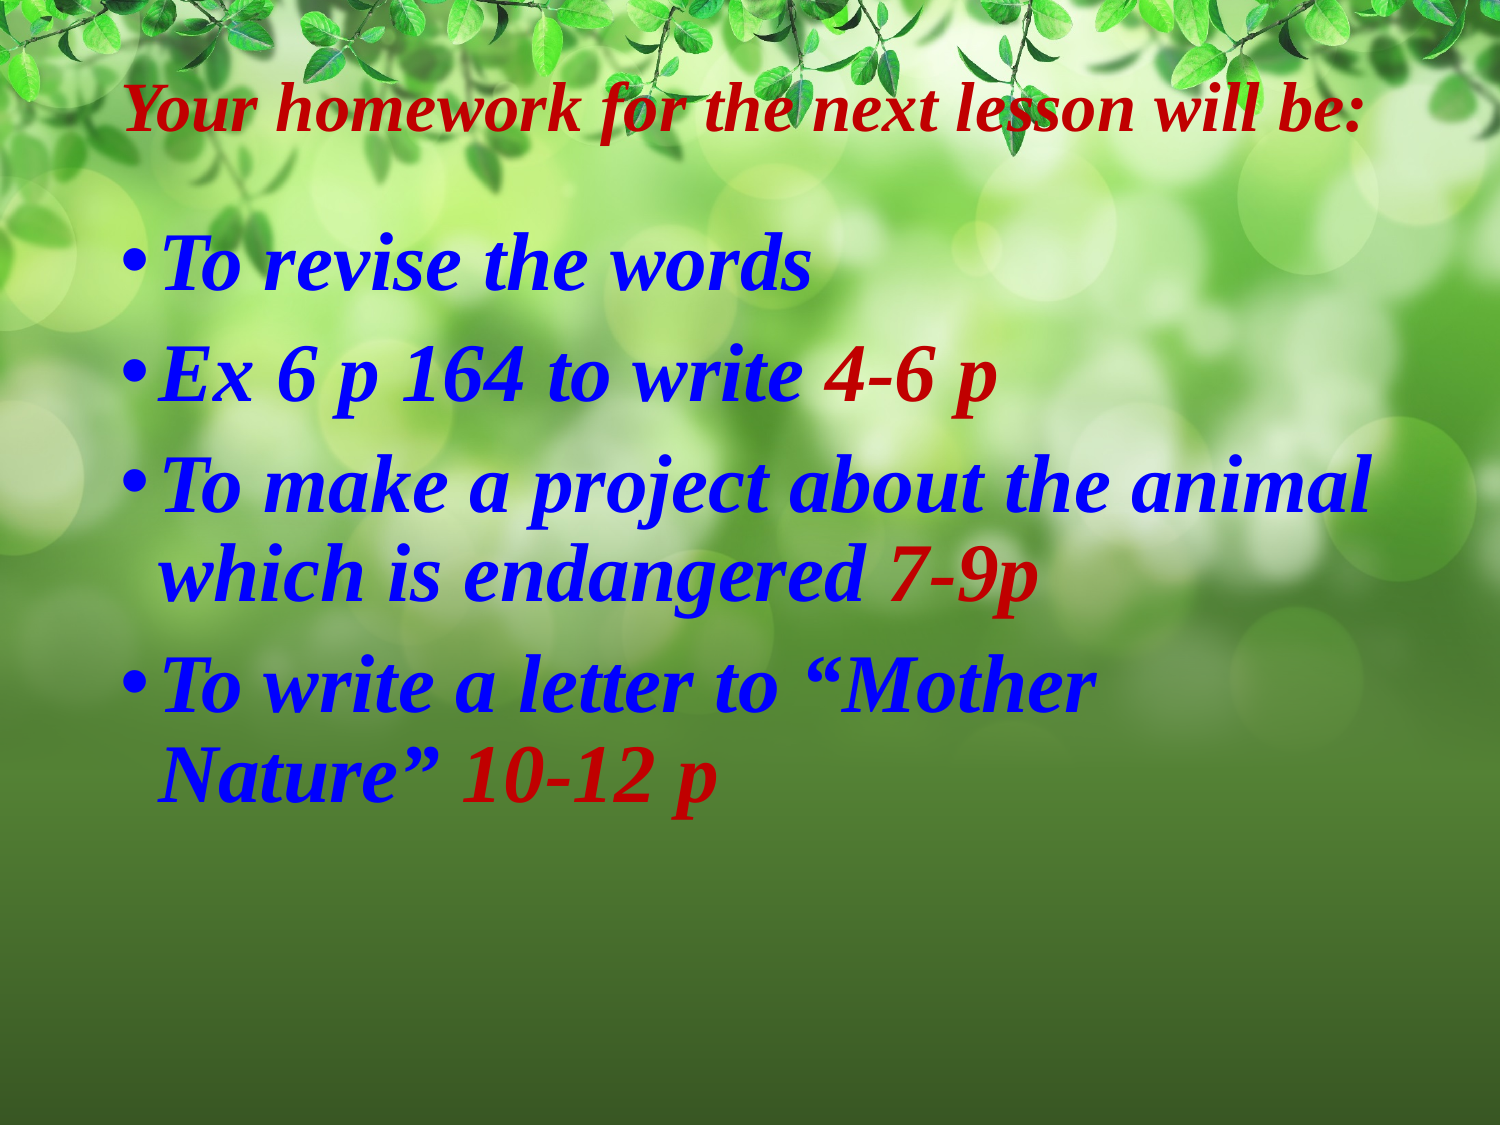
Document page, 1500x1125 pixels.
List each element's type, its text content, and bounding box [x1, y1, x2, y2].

picture [0, 0, 1500, 563]
list To revise the words Ex 6 p 164 to write 4-6 p To make a project about the animal which is endangered 7-9p To write a letter to “Mother Nature” 10-12 p [105, 211, 1397, 1014]
title Your homework for the next lesson will be: [105, 26, 1397, 191]
